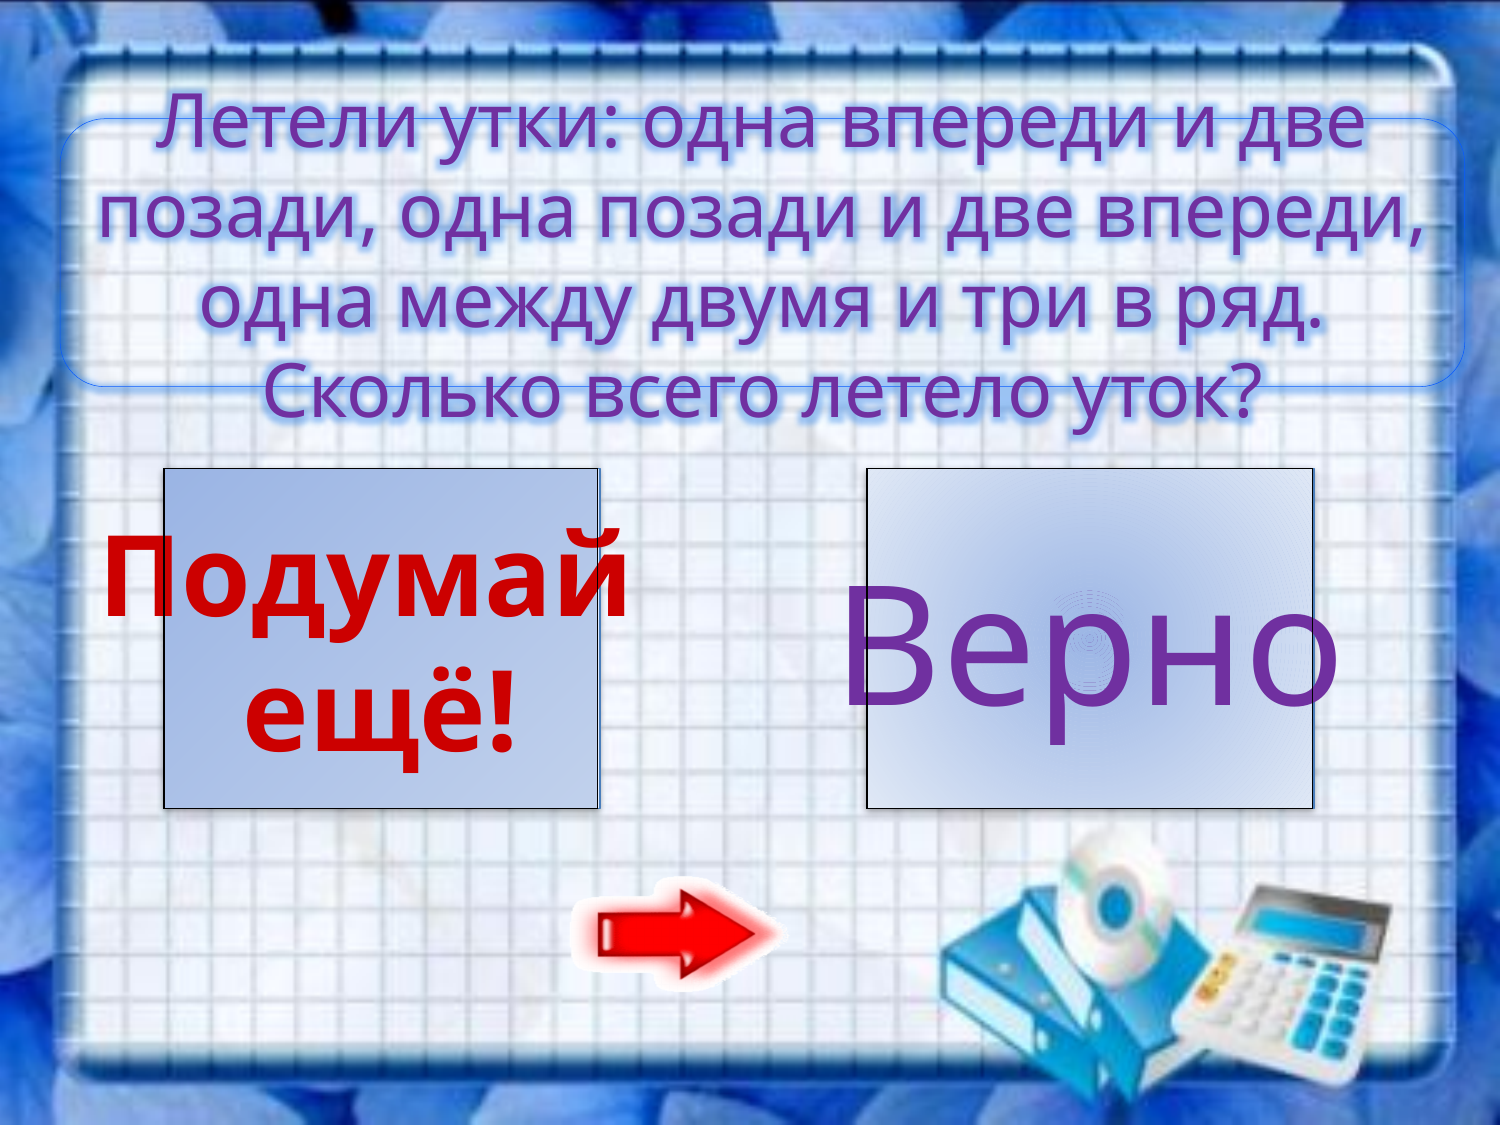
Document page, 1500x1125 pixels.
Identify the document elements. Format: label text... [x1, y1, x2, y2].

text_box Летели утки: одна впереди и две позади, одна позади и две впереди, одна между двумя и три в ряд. Сколько всего летело уток? [58, 116, 1467, 389]
text_box [867, 468, 1313, 809]
text_box [163, 468, 598, 809]
picture [0, 0, 1500, 1125]
